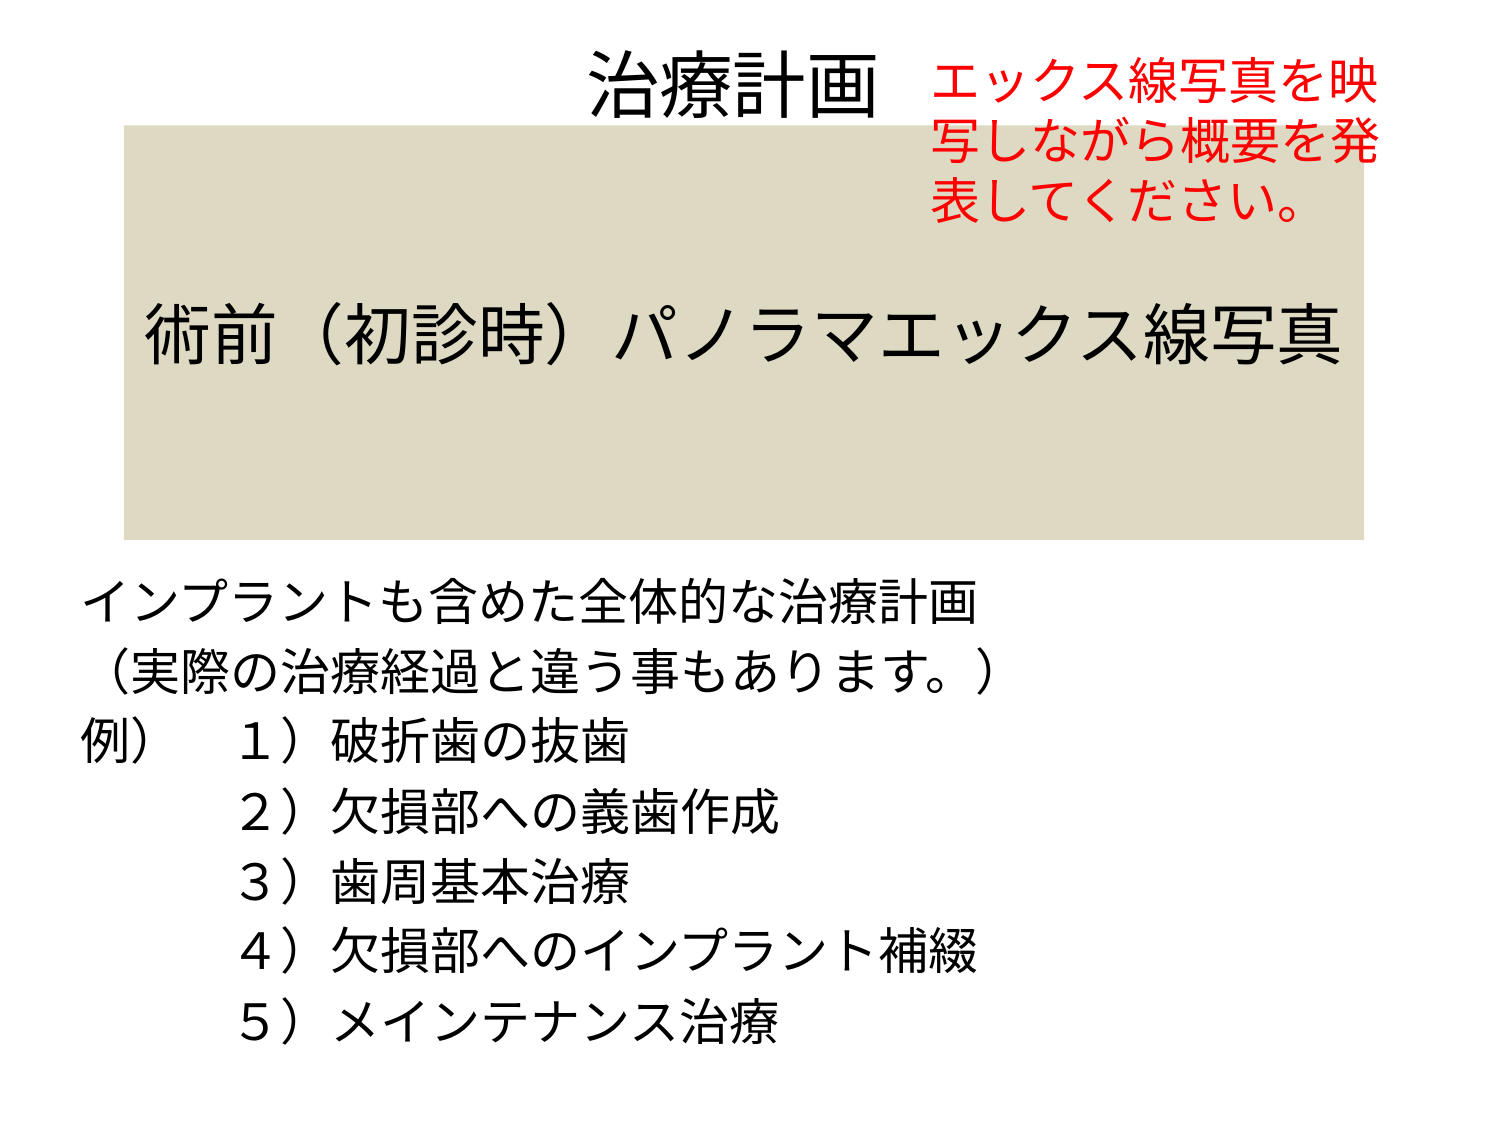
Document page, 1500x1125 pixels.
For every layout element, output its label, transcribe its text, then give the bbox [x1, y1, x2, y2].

text_box 術前（初診時）パノラマエックス線写真 [123, 125, 1365, 540]
list インプラントも含めた全体的な治療計画 （実際の治療経過と違う事もあります。） 例） １）破折歯の抜歯 ２）欠損部への義歯作成 ３）歯周基本治療 ４）欠損部へのインプラント補綴 ５）メインテナンス治療 [64, 562, 1447, 1083]
text_box エックス線写真を映写しながら概要を発表してください。 [915, 42, 1436, 238]
title 治療計画 [419, 30, 1047, 125]
